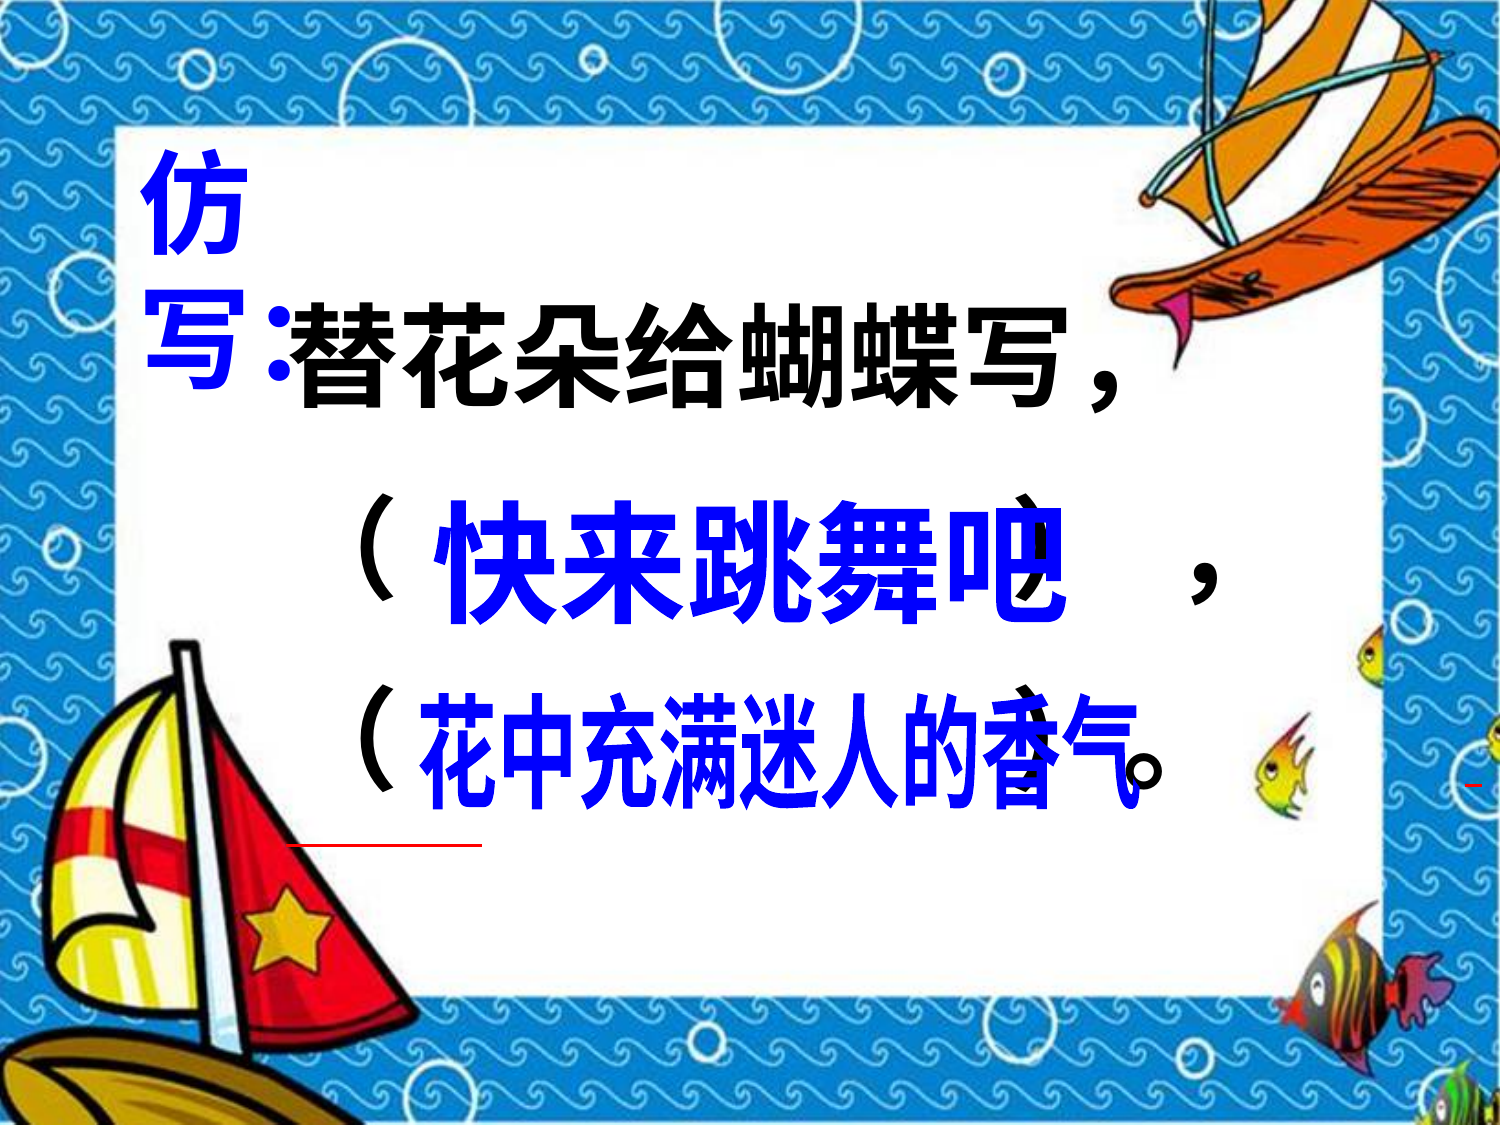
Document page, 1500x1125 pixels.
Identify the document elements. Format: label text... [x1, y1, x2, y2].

text_box 仿写： [123, 125, 490, 411]
text_box 替花朵给蝴蝶写， （ ） ， （ ）。 [271, 278, 1500, 914]
picture [0, 0, 1500, 1125]
